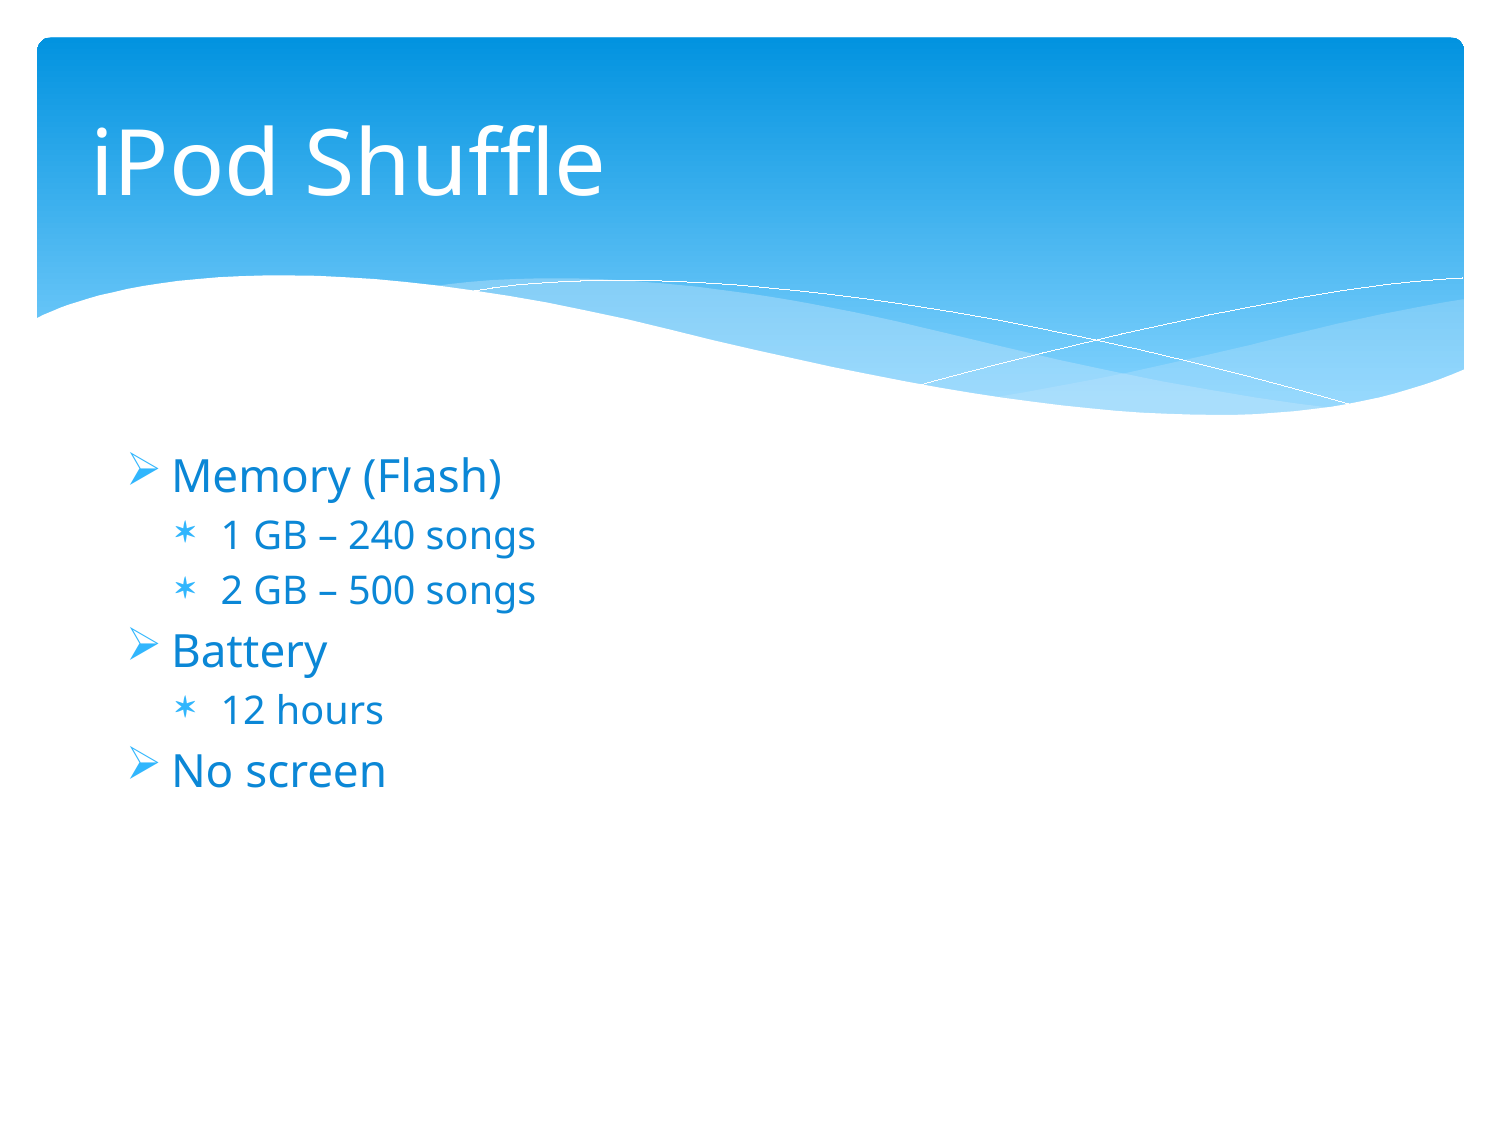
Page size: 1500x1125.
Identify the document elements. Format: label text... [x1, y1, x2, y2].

title iPod Shuffle [75, 55, 1425, 261]
list Memory (Flash) 1 GB – 240 songs 2 GB – 500 songs Battery 12 hours No screen [111, 439, 738, 1005]
